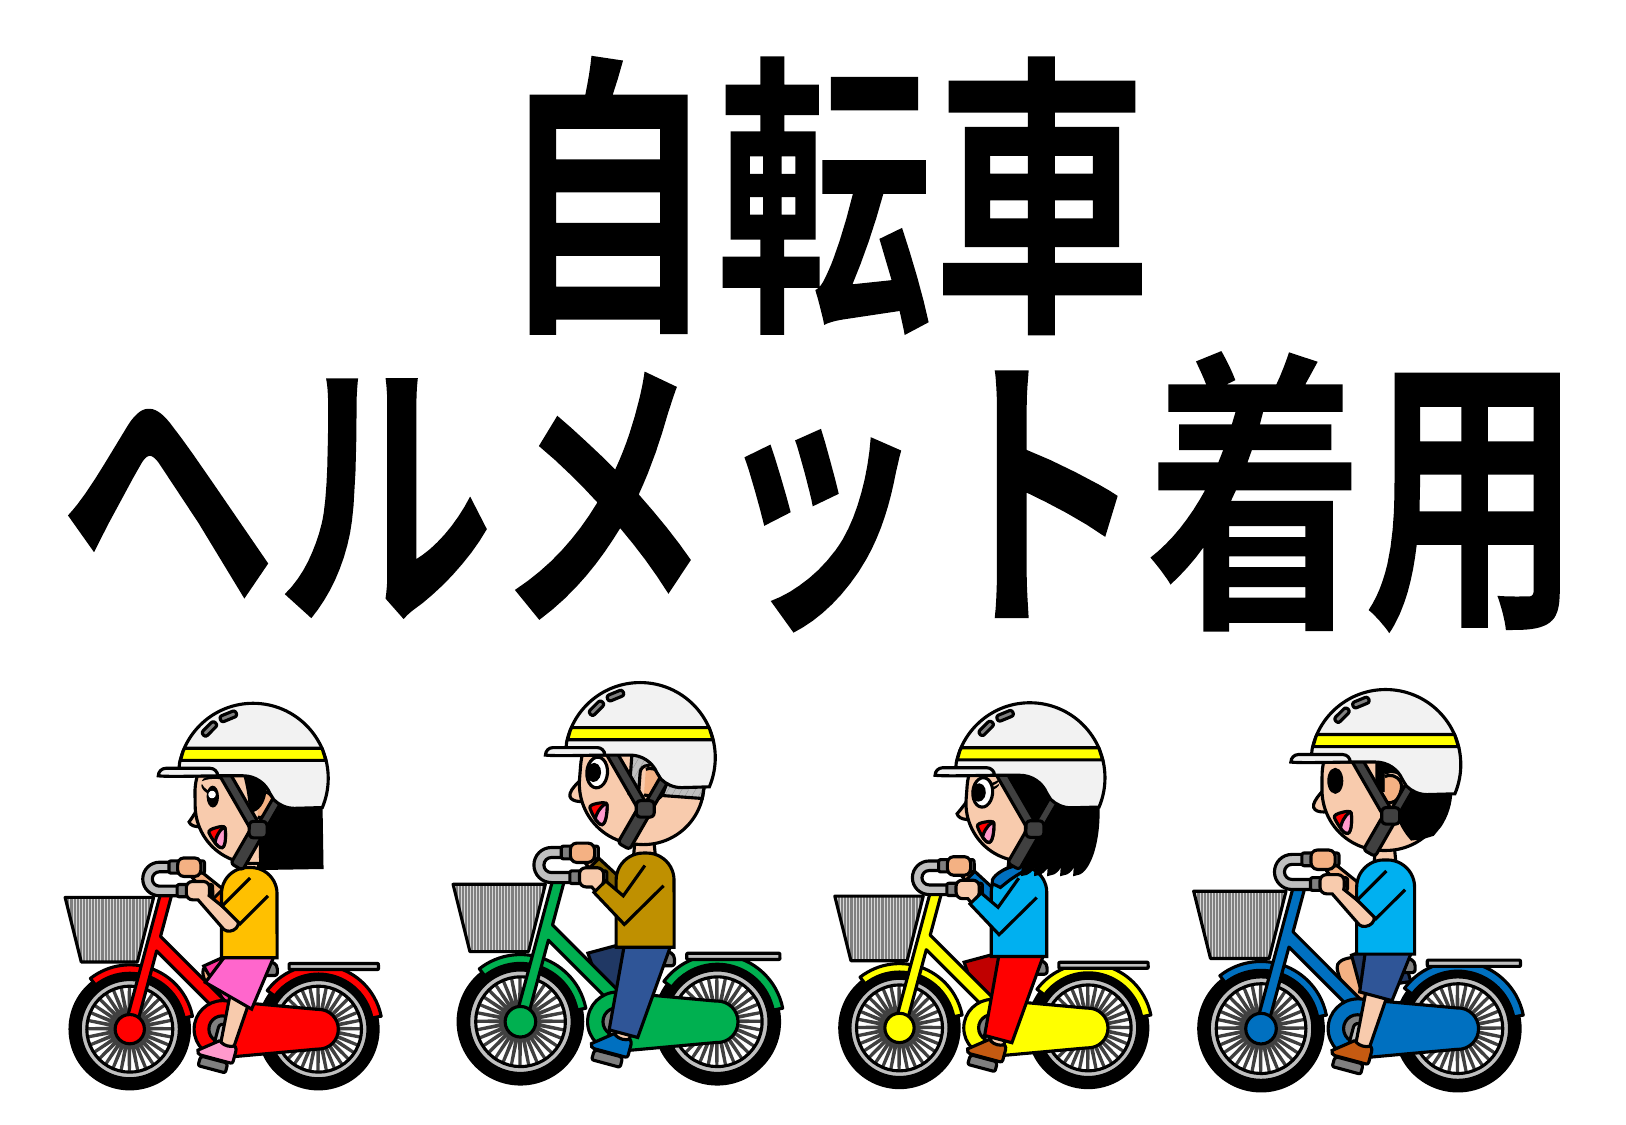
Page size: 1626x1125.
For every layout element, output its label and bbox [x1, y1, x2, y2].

text_box [64, 702, 383, 1093]
text_box [1193, 689, 1525, 1095]
text_box [834, 702, 1153, 1092]
text_box [452, 682, 785, 1089]
